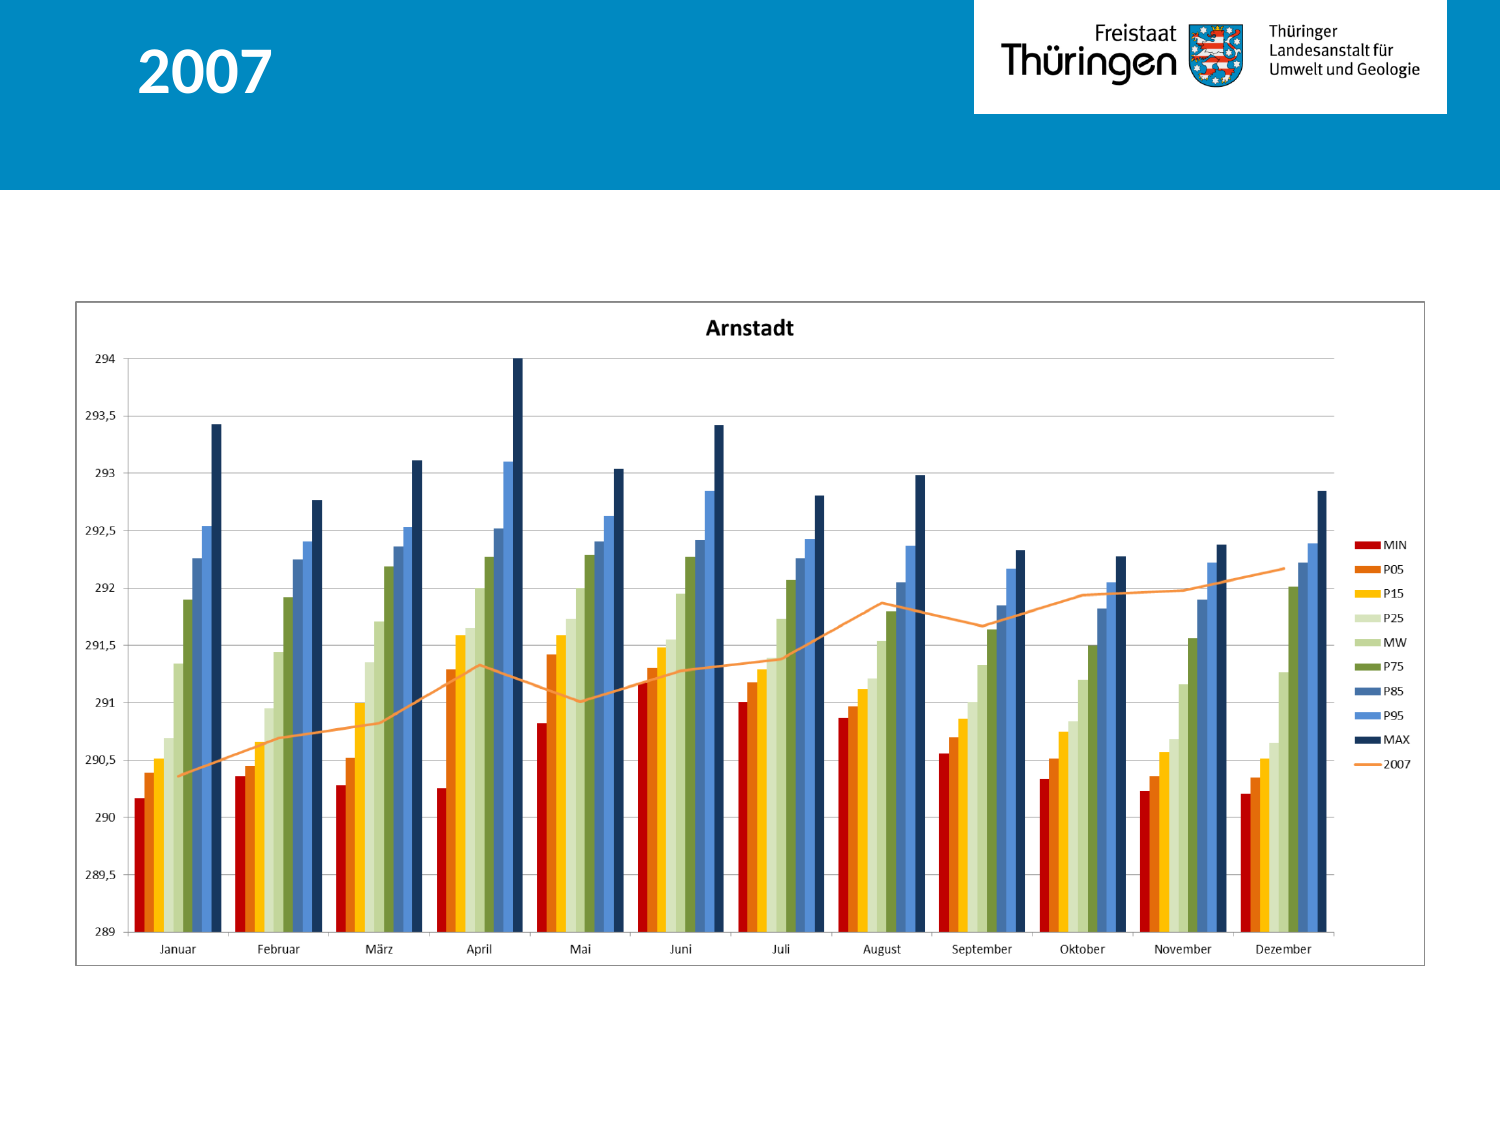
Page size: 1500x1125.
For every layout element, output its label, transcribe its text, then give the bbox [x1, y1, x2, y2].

text_box 2007 [64, 19, 845, 114]
picture [975, 0, 1446, 113]
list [74, 301, 1426, 966]
